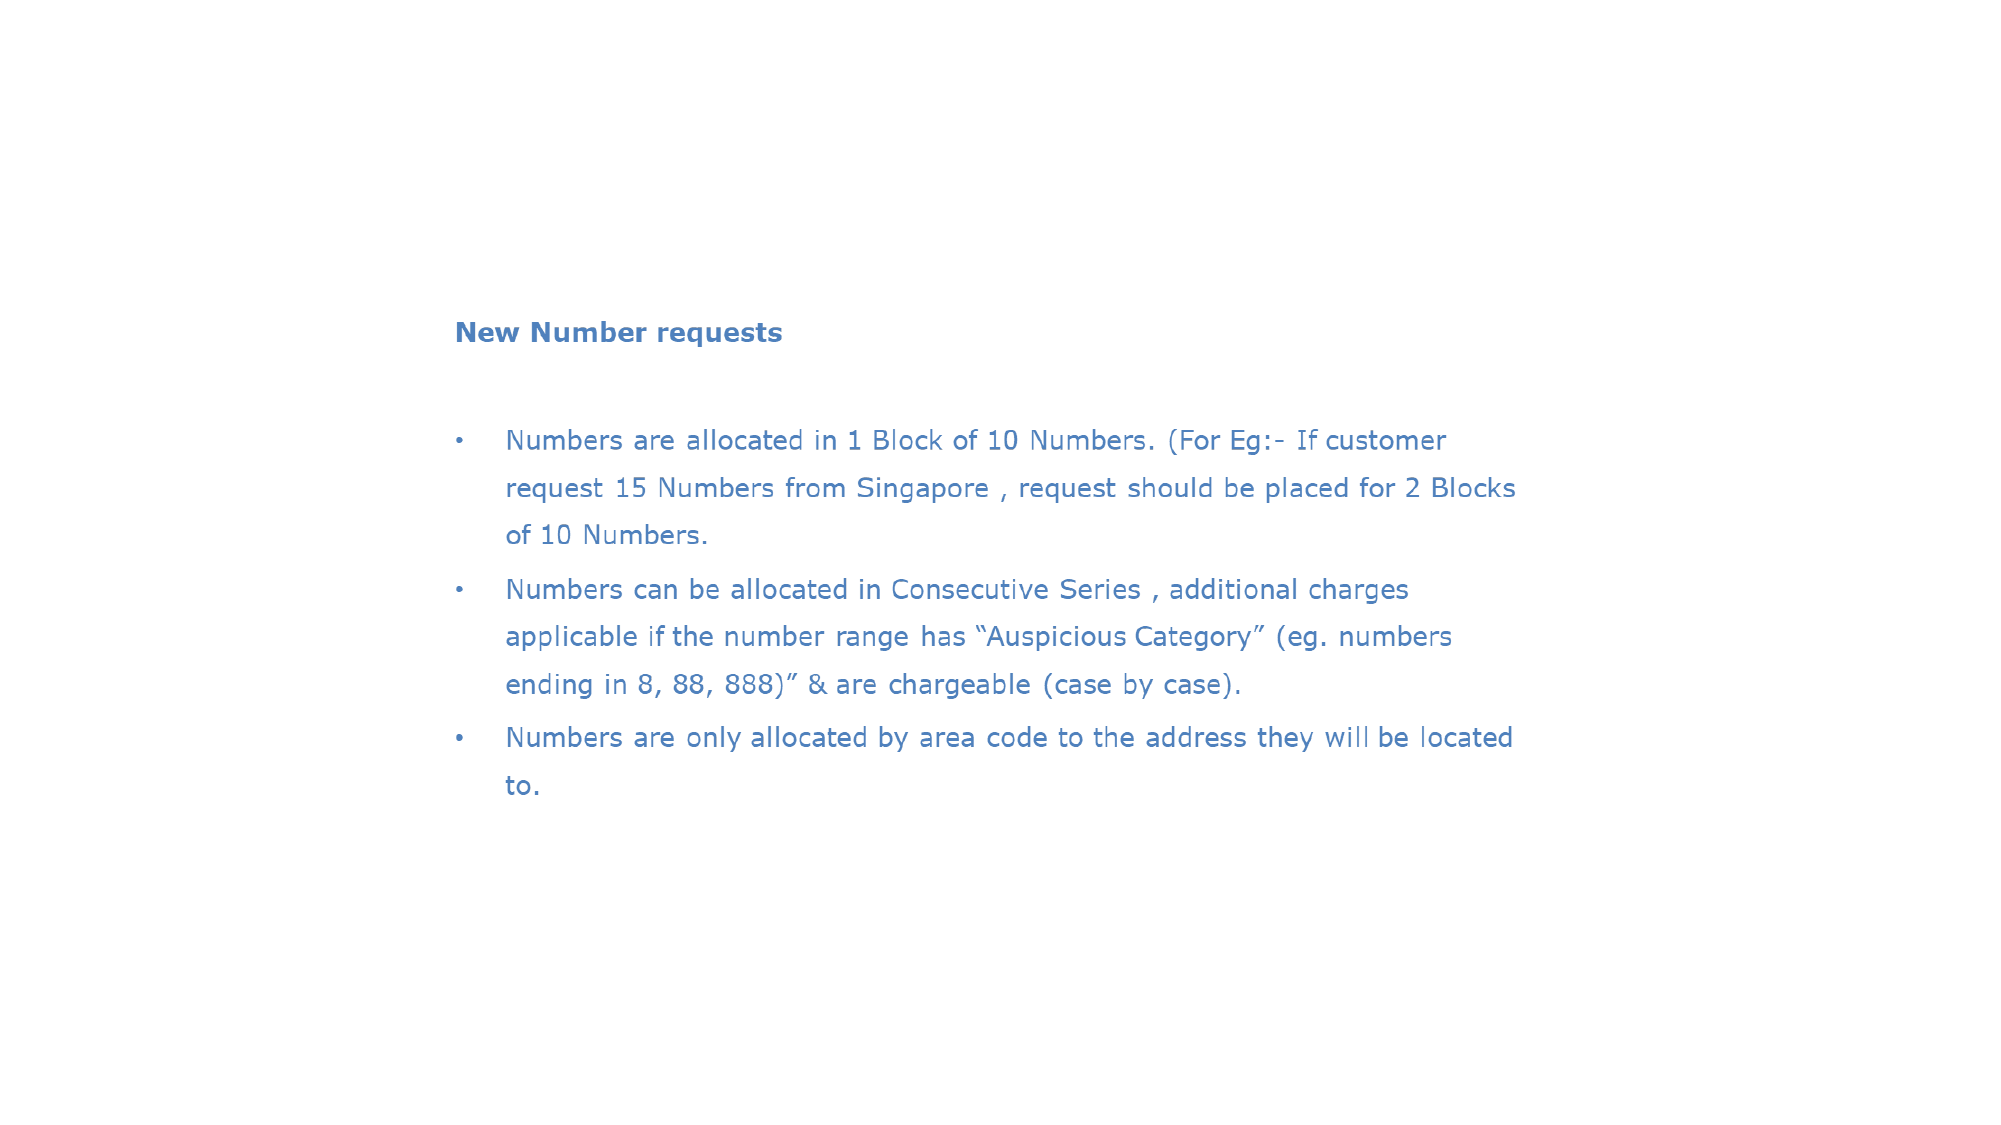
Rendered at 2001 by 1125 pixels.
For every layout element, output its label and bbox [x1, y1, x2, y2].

list [438, 299, 1562, 1014]
